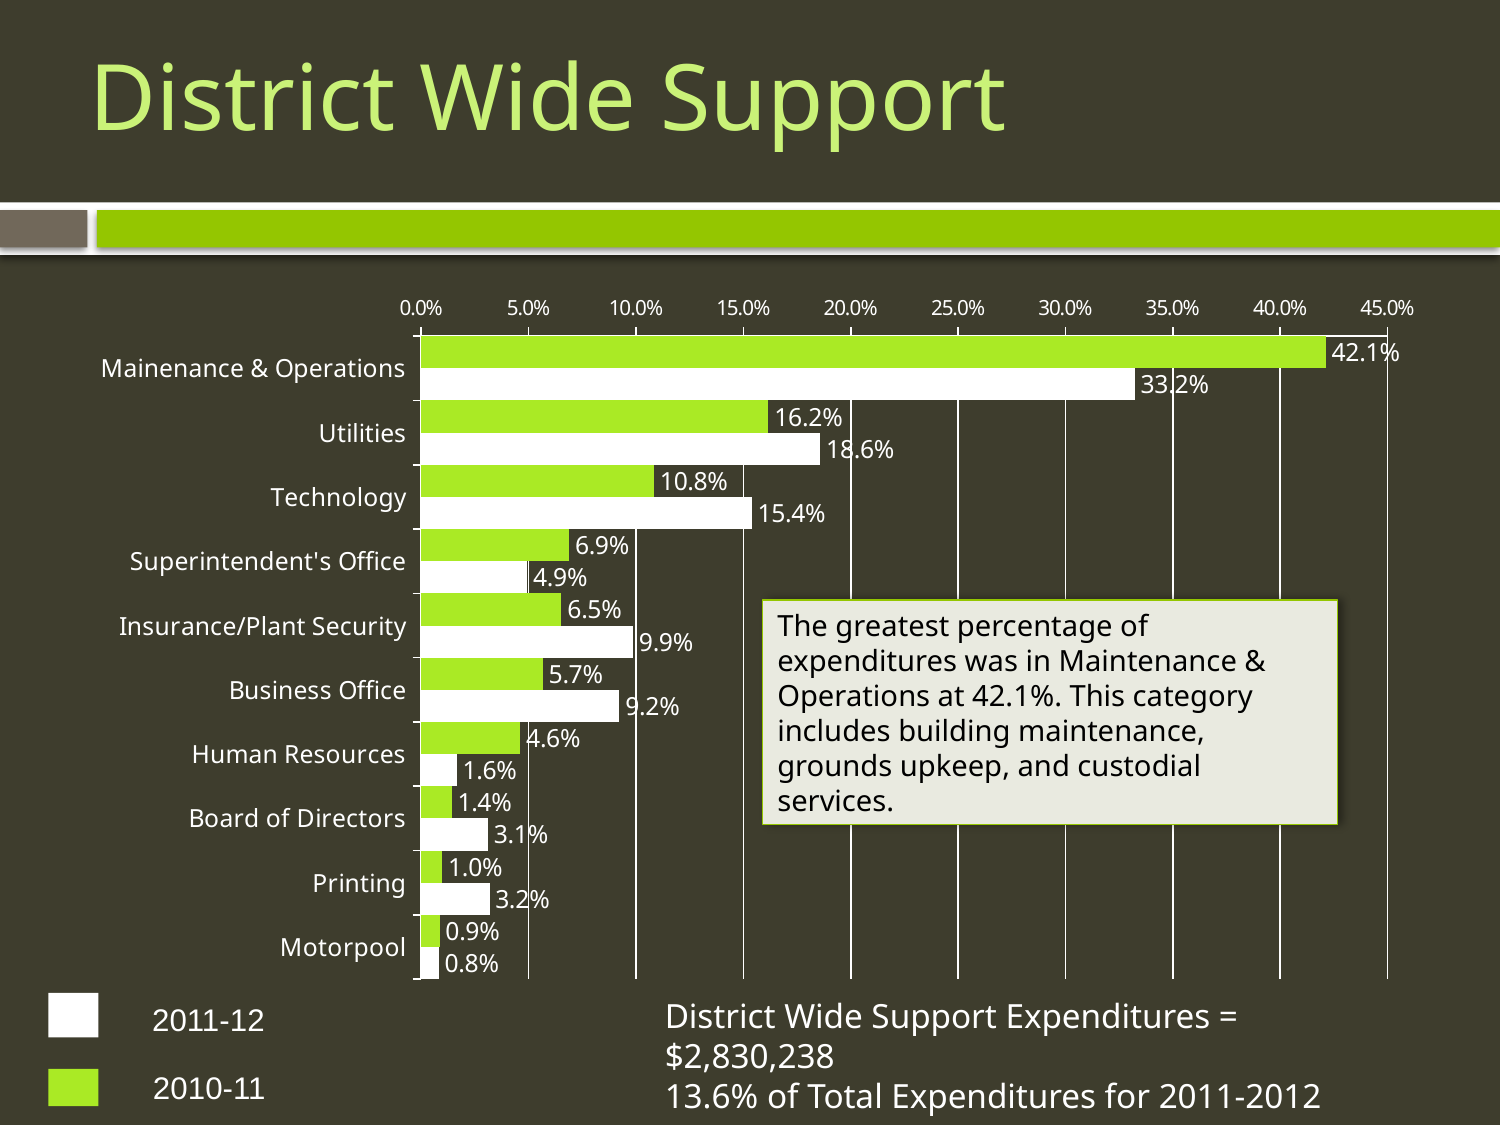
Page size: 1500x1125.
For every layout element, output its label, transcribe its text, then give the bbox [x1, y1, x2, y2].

text_box [47, 991, 100, 1039]
text_box [47, 1067, 100, 1108]
chart [100, 262, 1439, 1001]
text_box 2011-12 [137, 1010, 288, 1046]
text_box 2010-11 [138, 1060, 289, 1114]
text_box District Wide Support Expenditures = $2,830,238 13.6% of Total Expenditures for 2011-2012 [650, 1010, 1375, 1088]
title District Wide Support [75, 0, 1425, 188]
